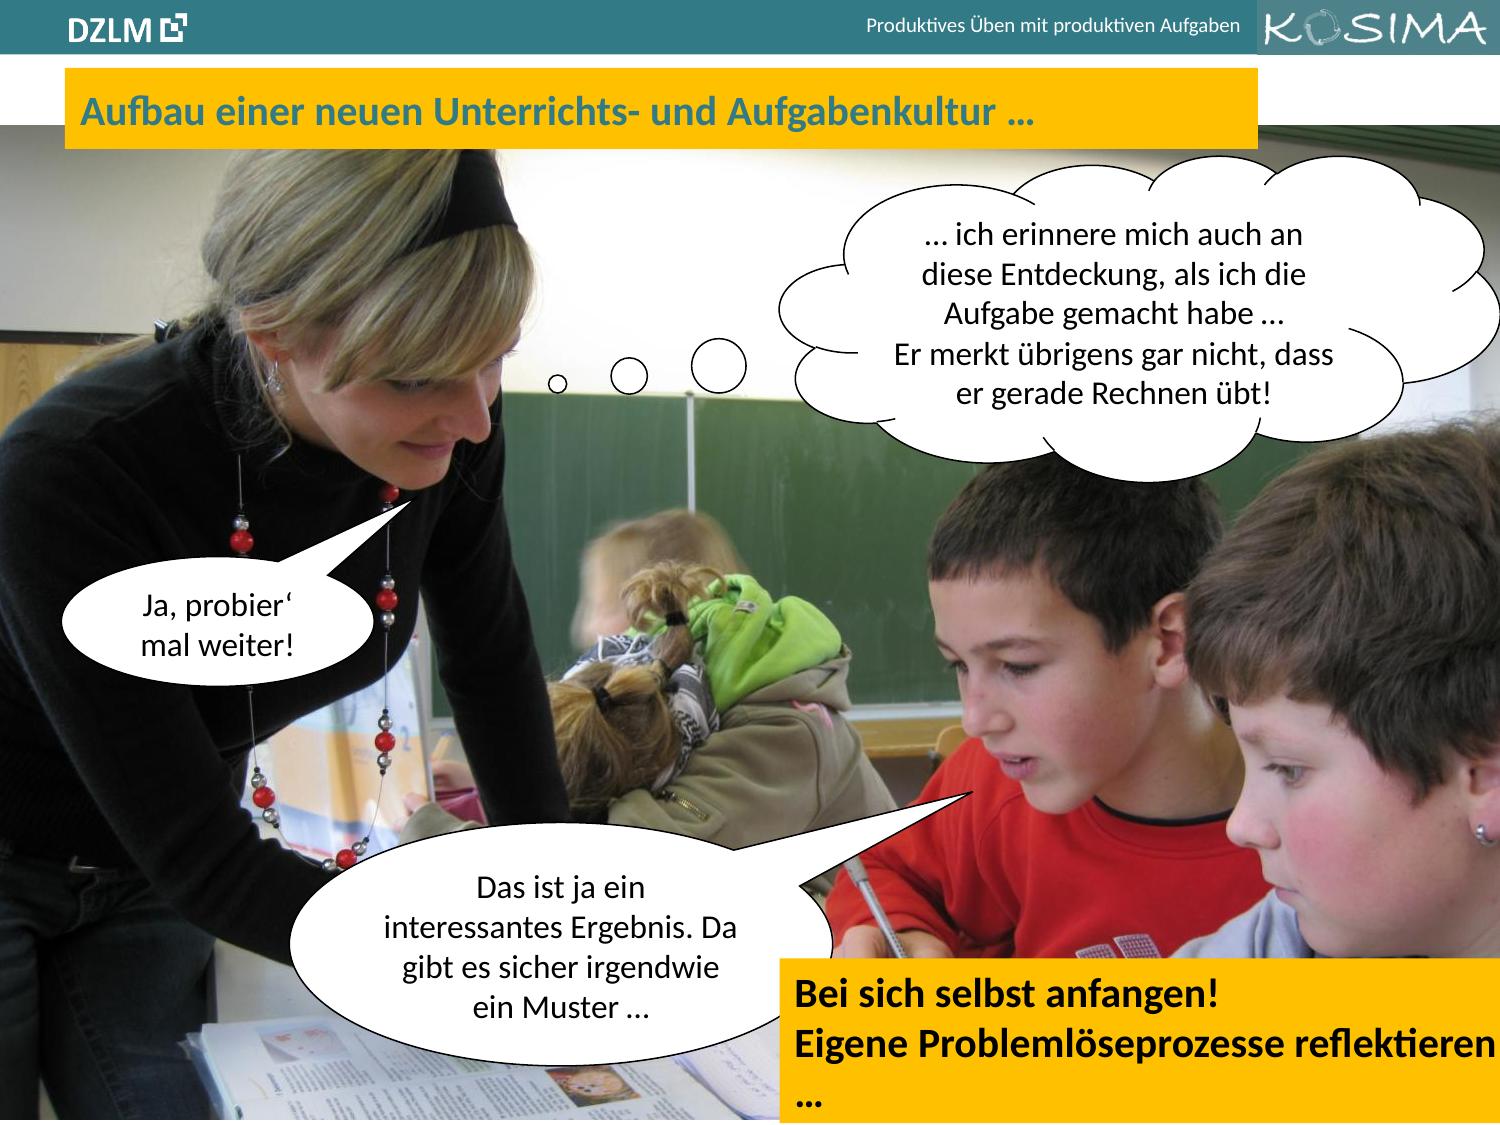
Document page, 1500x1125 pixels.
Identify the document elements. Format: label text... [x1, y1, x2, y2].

picture [0, 125, 1500, 1120]
title Aufbau einer neuen Unterrichts- und Aufgabenkultur … [64, 67, 1258, 123]
